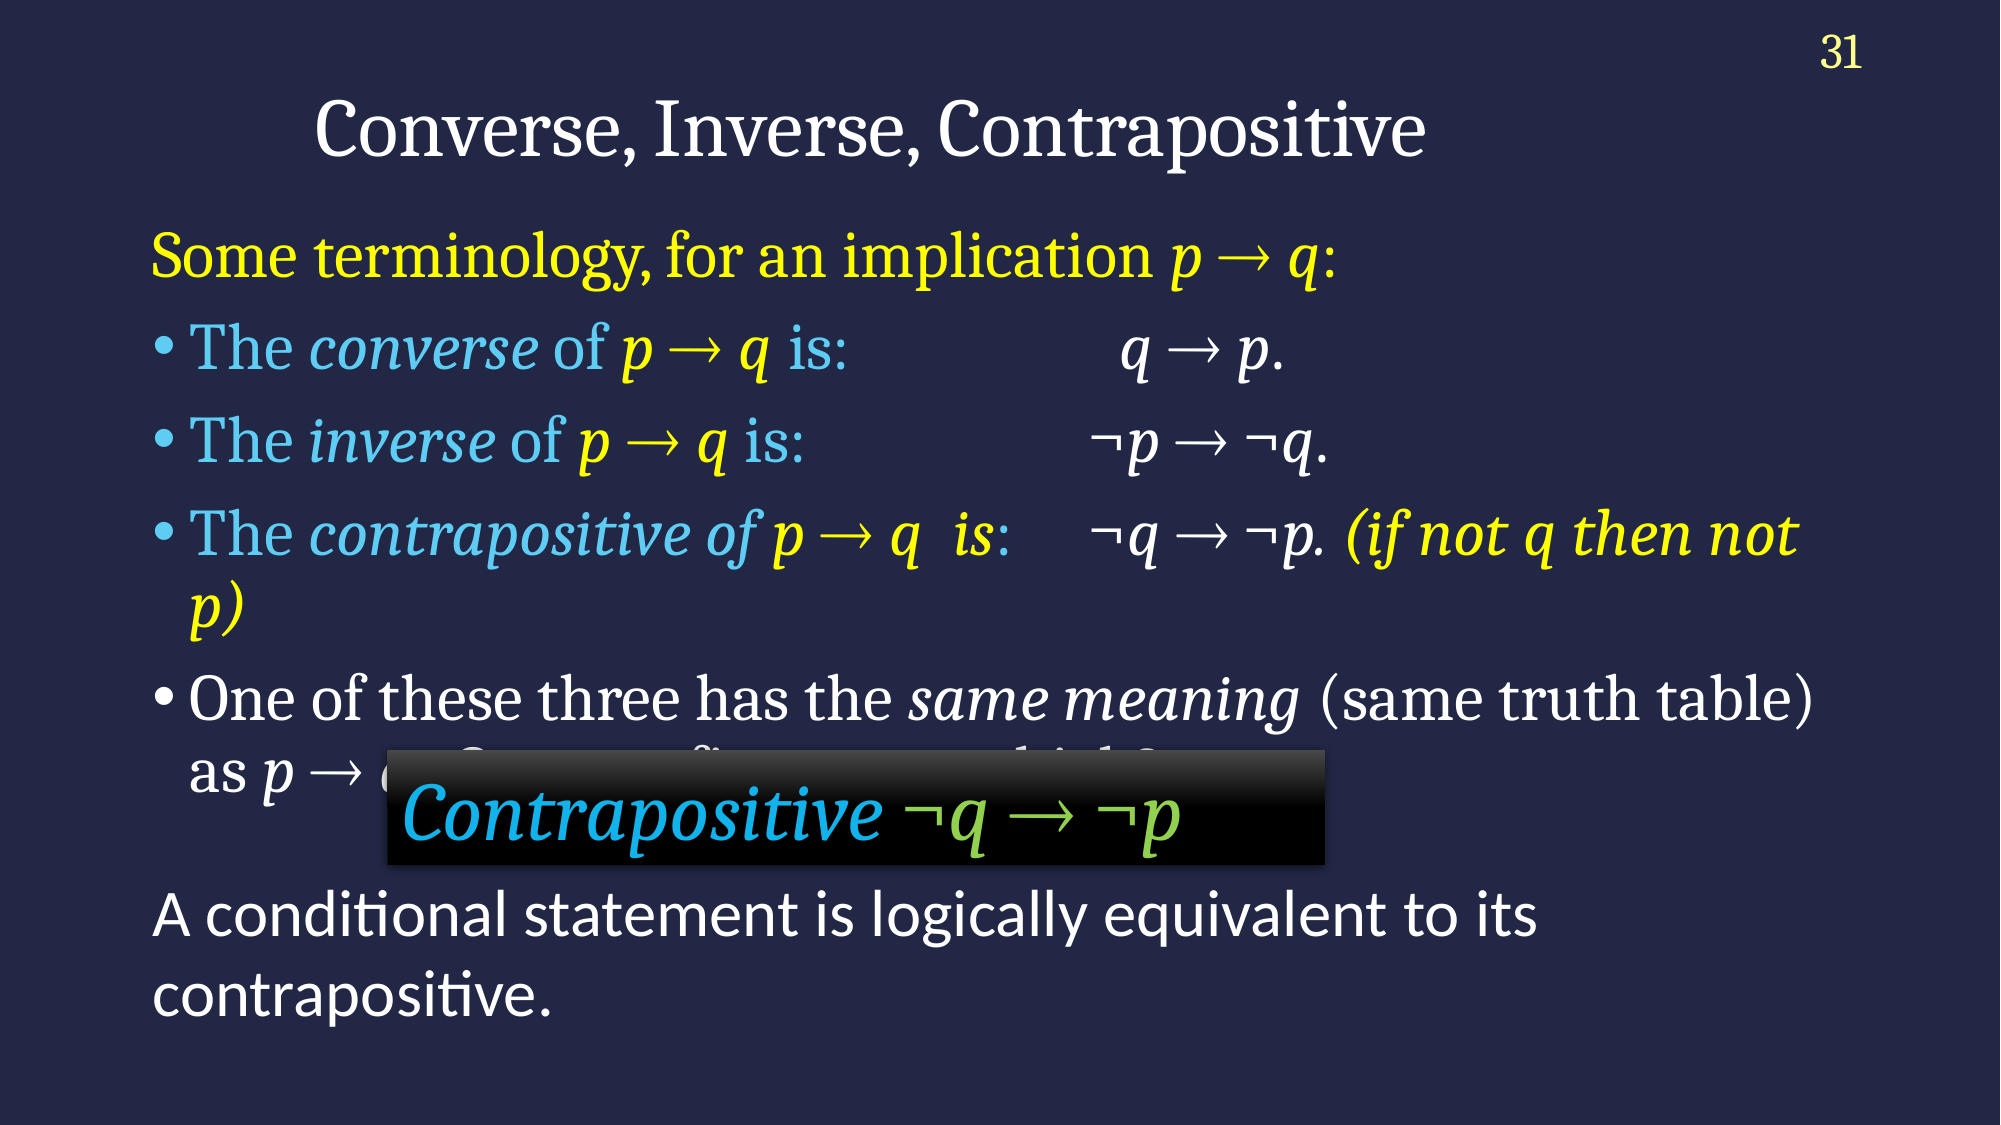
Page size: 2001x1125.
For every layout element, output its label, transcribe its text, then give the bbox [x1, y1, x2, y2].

slide_number 31 [1760, 18, 1877, 79]
text_box Contrapositive ¬q  ¬p [387, 750, 1325, 862]
text_box A conditional statement is logically equivalent to its contrapositive. [137, 862, 1888, 1038]
list Some terminology, for an implication p  q: The converse of p  q is: q  p. The inverse of p  q is: ¬p  ¬q. The contrapositive of p  q is: ¬q  ¬p. (if not q then not p) One of these three has the same meaning (same truth table) as p  q. Can you figure out which? [137, 212, 1863, 862]
title Converse, Inverse, Contrapositive [300, 67, 1653, 193]
